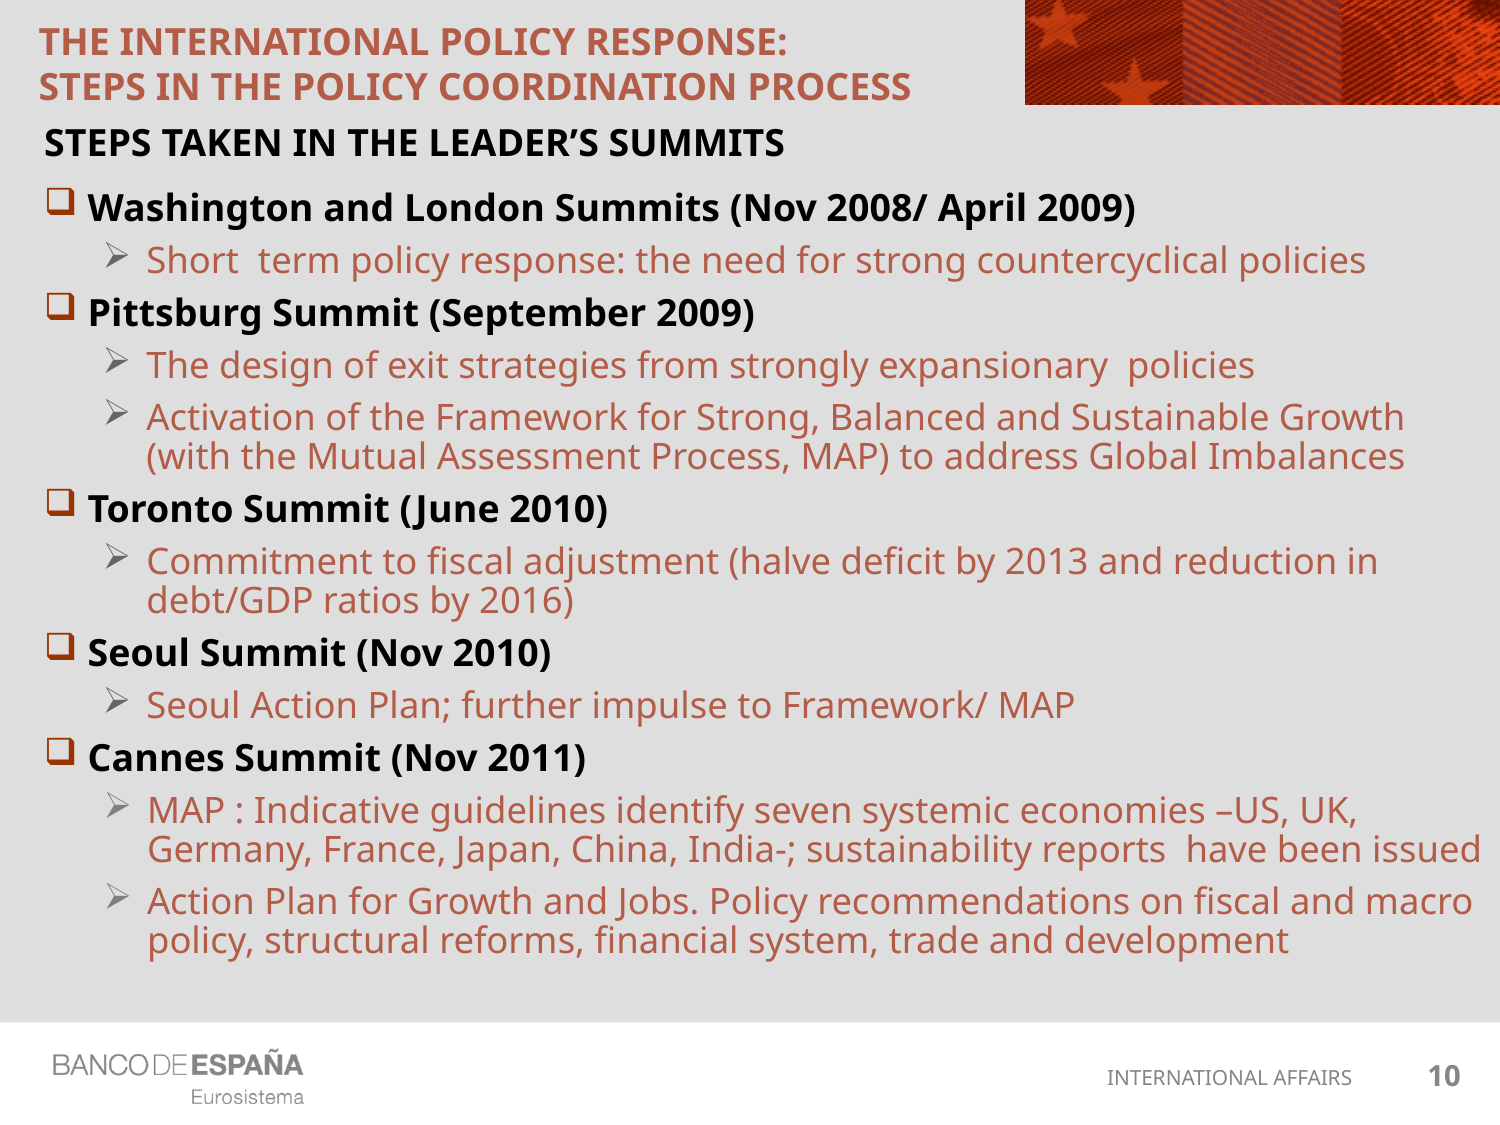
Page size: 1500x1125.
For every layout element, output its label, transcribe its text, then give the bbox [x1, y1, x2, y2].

list STEPS TAKEN IN THE LEADER’S SUMMITS Washington and London Summits (Nov 2008/ April 2009) Short term policy response: the need for strong countercyclical policies Pittsburg Summit (September 2009) The design of exit strategies from strongly expansionary policies Activation of the Framework for Strong, Balanced and Sustainable Growth (with the Mutual Assessment Process, MAP) to address Global Imbalances Toronto Summit (June 2010) Commitment to fiscal adjustment (halve deficit by 2013 and reduction in debt/GDP ratios by 2016) Seoul Summit (Nov 2010) Seoul Action Plan; further impulse to Framework/ MAP Cannes Summit (Nov 2011) MAP : Indicative guidelines identify seven systemic economies –US, UK, Germany, France, Japan, China, India-; sustainability reports have been issued Action Plan for Growth and Jobs. Policy recommendations on fiscal and macro policy, structural reforms, financial system, trade and development [28, 115, 1500, 1026]
picture [53, 1048, 304, 1104]
slide_number 10 [1390, 1049, 1477, 1104]
picture [1049, 0, 1500, 105]
title THE INTERNATIONAL POLICY RESPONSE: STEPS IN THE POLICY COORDINATION PROCESS [23, 0, 1049, 126]
